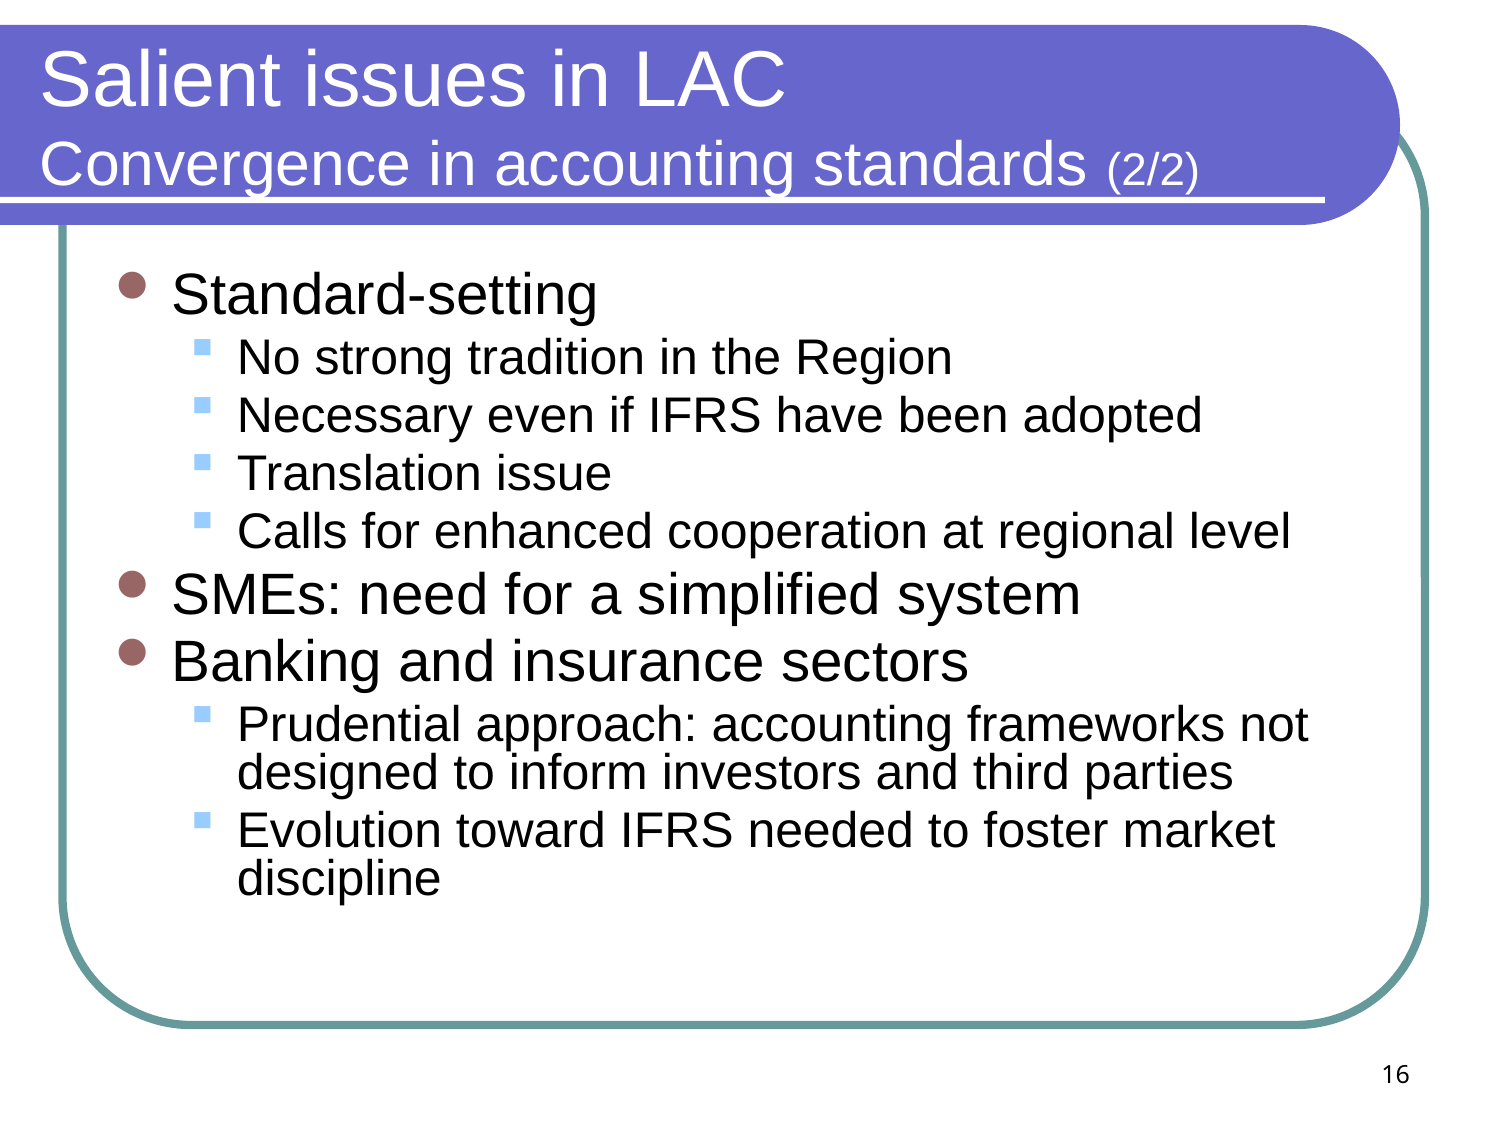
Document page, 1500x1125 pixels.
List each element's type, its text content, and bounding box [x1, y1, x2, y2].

list Standard-setting No strong tradition in the Region Necessary even if IFRS have been adopted Translation issue Calls for enhanced cooperation at regional level SMEs: need for a simplified system Banking and insurance sectors Prudential approach: accounting frameworks not designed to inform investors and third parties Evolution toward IFRS needed to foster market discipline [99, 262, 1401, 988]
slide_number 16 [1074, 1024, 1426, 1101]
title Salient issues in LAC Convergence in accounting standards (2/2) [24, 37, 1341, 188]
